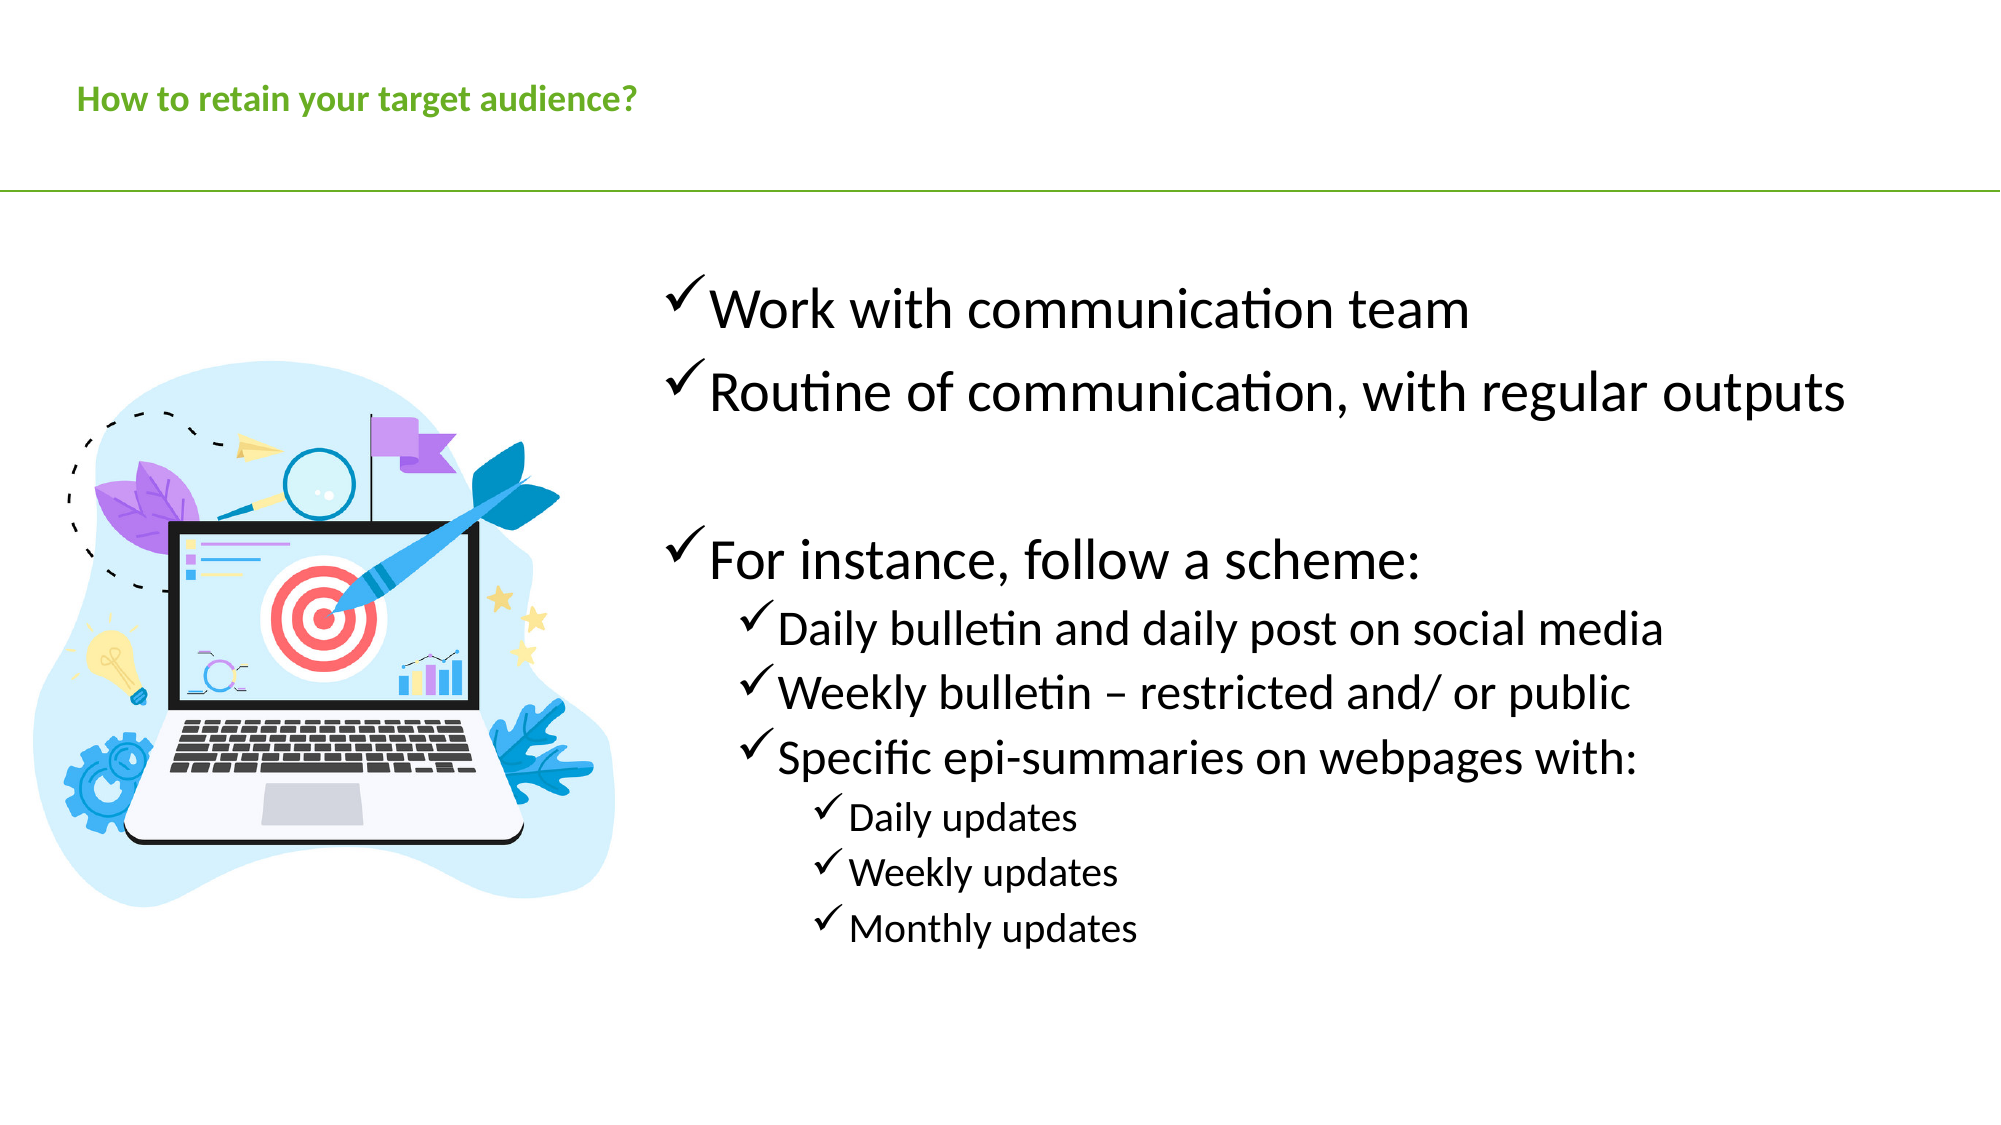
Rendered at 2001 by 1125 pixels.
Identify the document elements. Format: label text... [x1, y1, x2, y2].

text_box [136, 143, 1337, 205]
text_box How to retain your target audience? [62, 66, 1262, 127]
list Work with communication team Routine of communication, with regular outputs For instance, follow a scheme: Daily bulletin and daily post on social media Weekly bulletin – restricted and/ or public Specific epi-summaries on webpages with: Daily updates Weekly updates Monthly updates [646, 270, 1879, 1031]
picture [21, 349, 625, 919]
